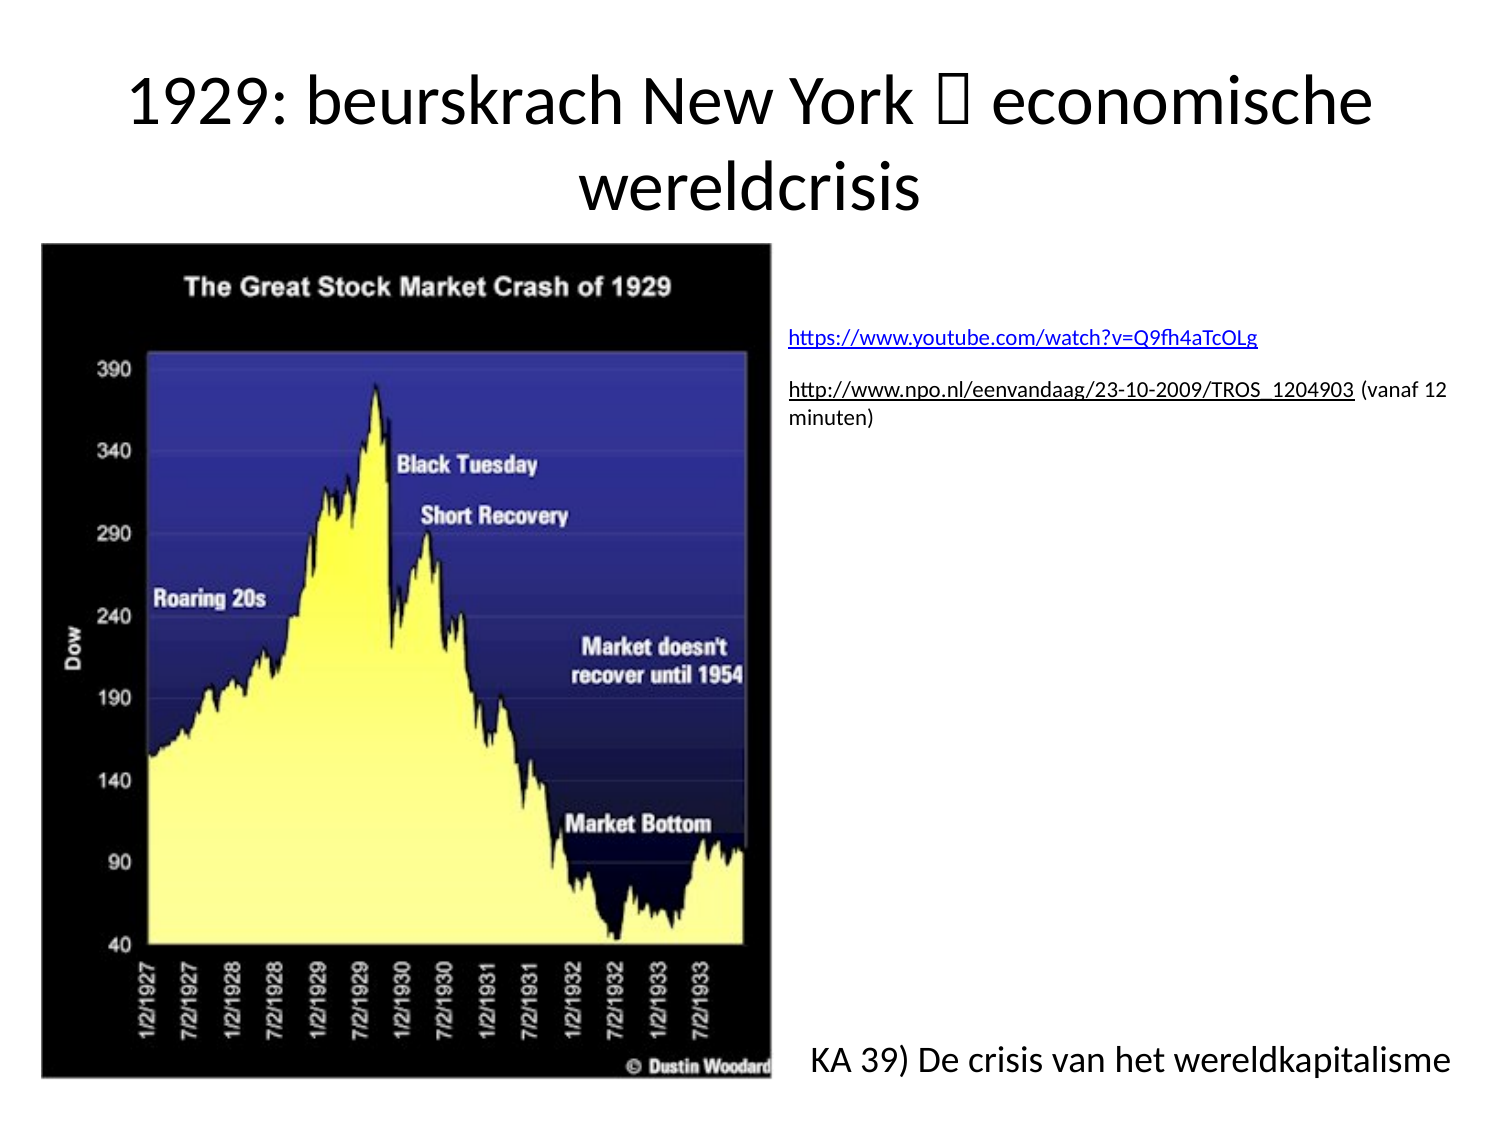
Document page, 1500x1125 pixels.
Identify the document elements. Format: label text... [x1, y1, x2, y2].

text_box https://www.youtube.com/watch?v=Q9fh4aTcOLg [778, 315, 1306, 358]
text_box KA 39) De crisis van het wereldkapitalisme [795, 1027, 1468, 1088]
title 1929: beurskrach New York  economische wereldcrisis [75, 45, 1425, 233]
picture [41, 243, 774, 1081]
text_box http://www.npo.nl/eenvandaag/23-10-2009/TROS_1204903 (vanaf 12 minuten) [778, 367, 1471, 438]
